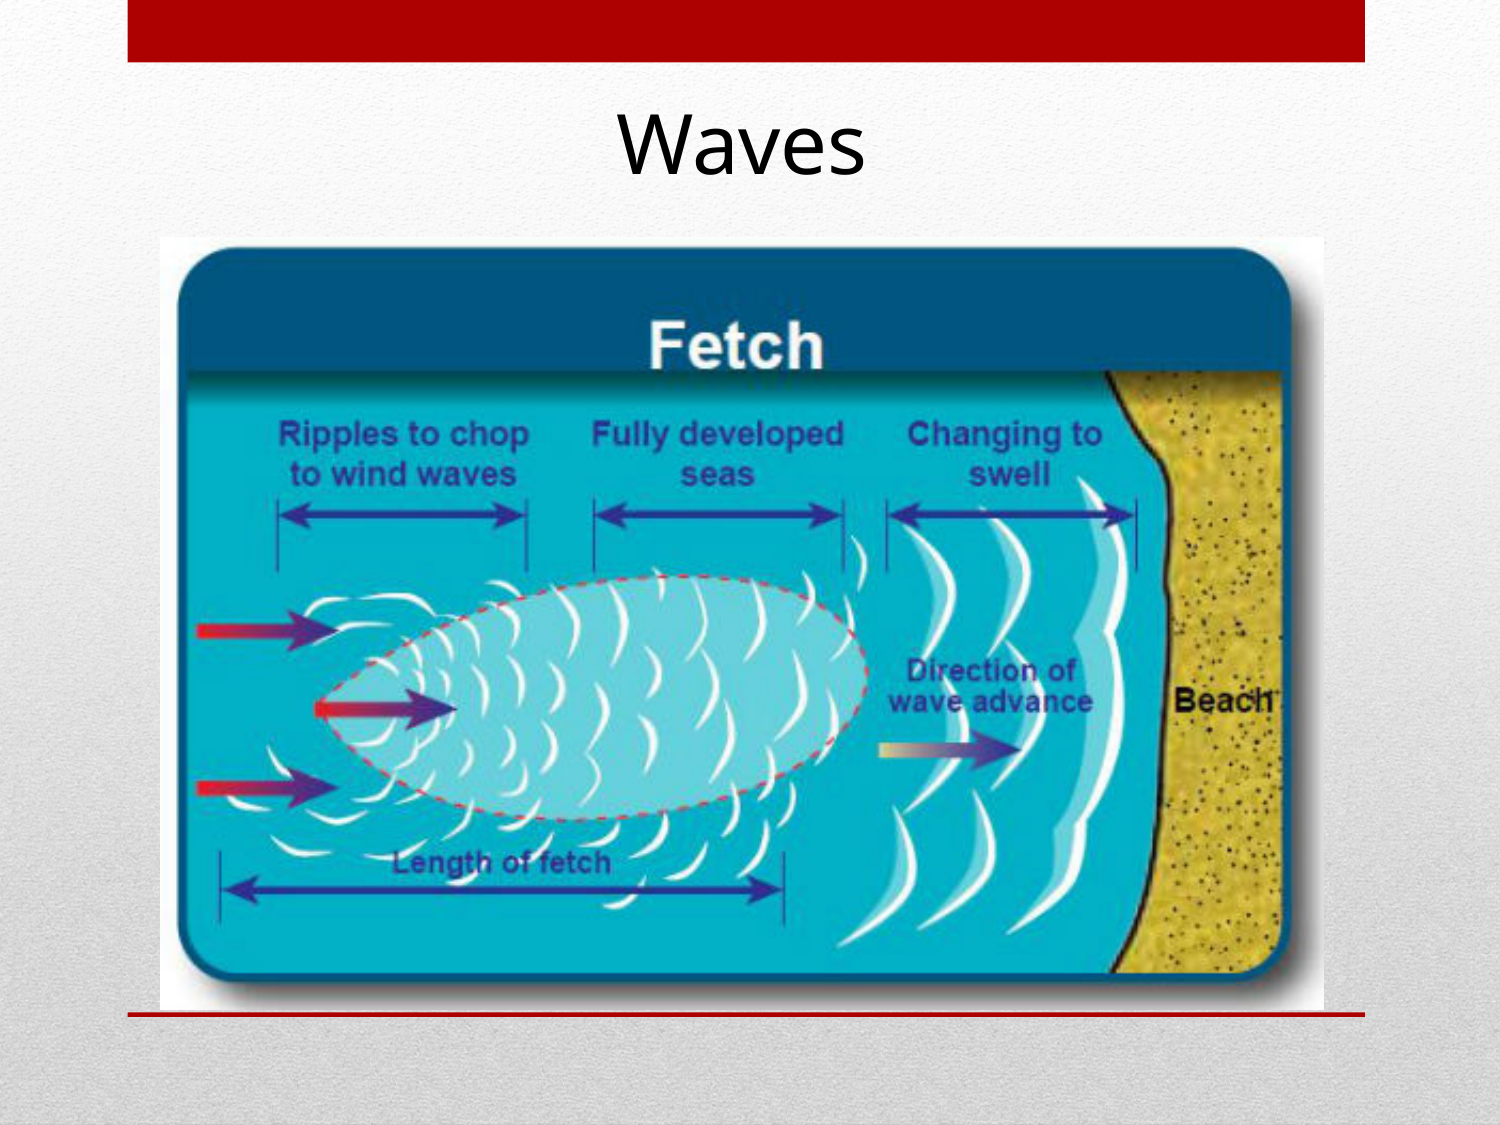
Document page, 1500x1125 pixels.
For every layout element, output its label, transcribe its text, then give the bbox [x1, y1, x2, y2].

picture [159, 236, 1325, 1011]
text_box Waves [423, 83, 1061, 199]
